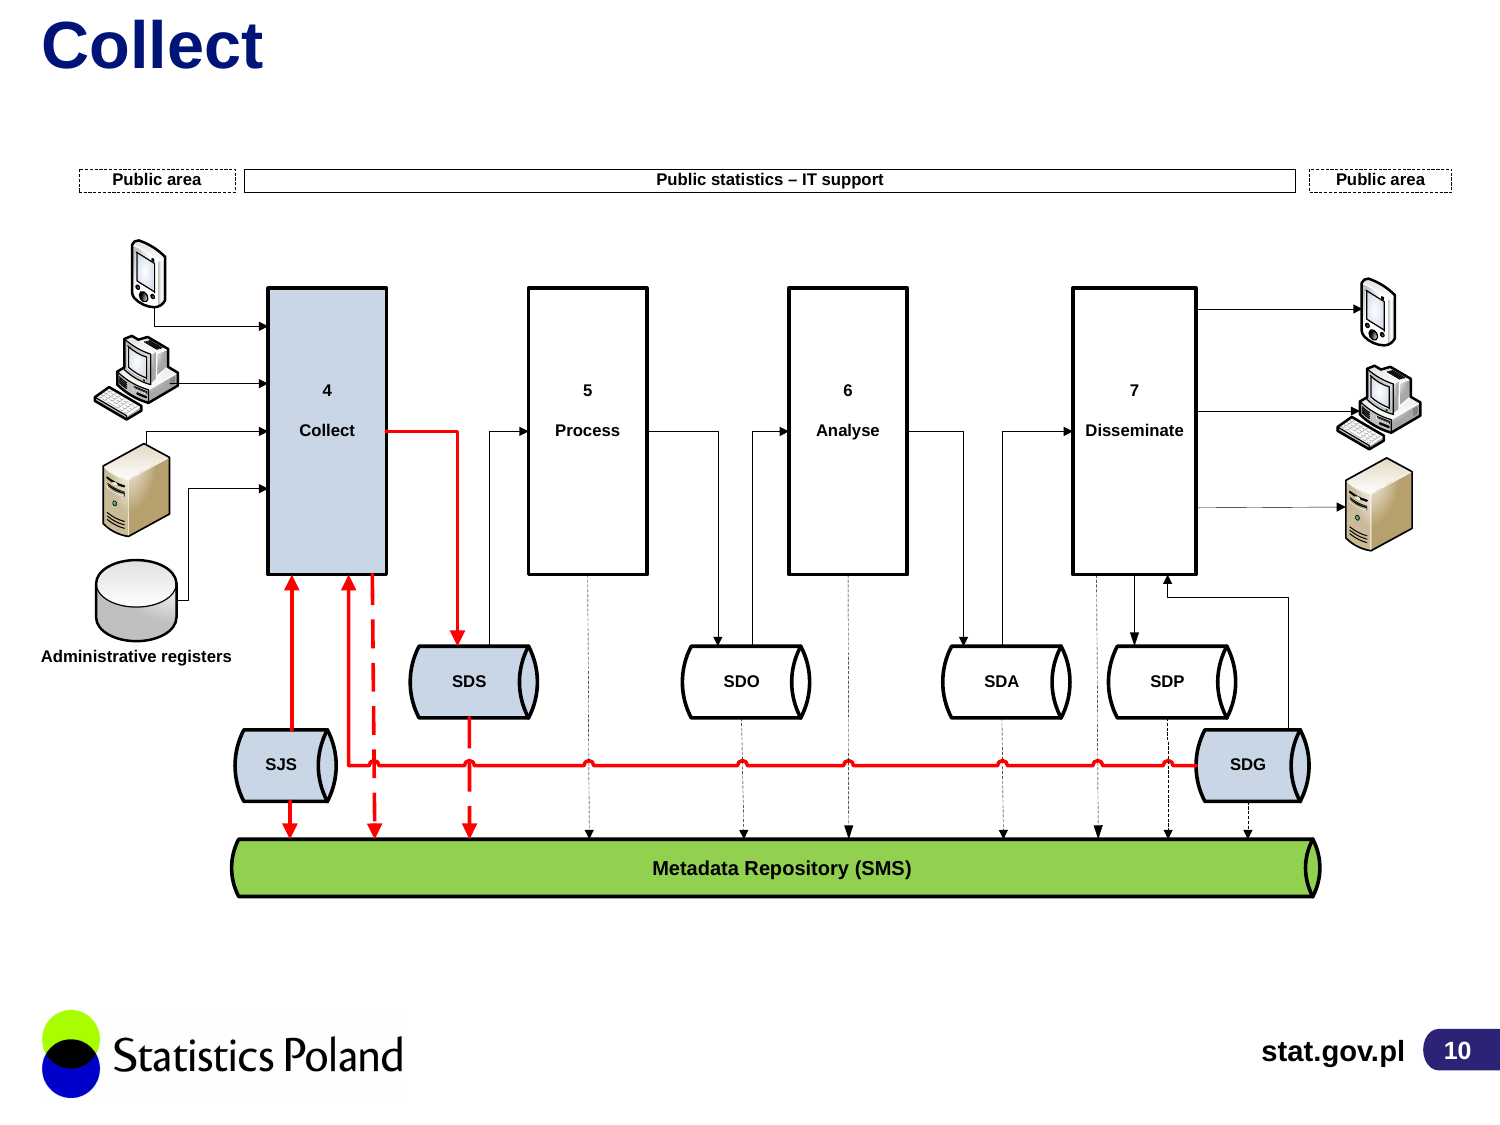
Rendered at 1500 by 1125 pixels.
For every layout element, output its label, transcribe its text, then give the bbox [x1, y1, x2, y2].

title Collect [41, 31, 1459, 91]
picture [41, 1058, 405, 1099]
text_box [13, 149, 1500, 1058]
